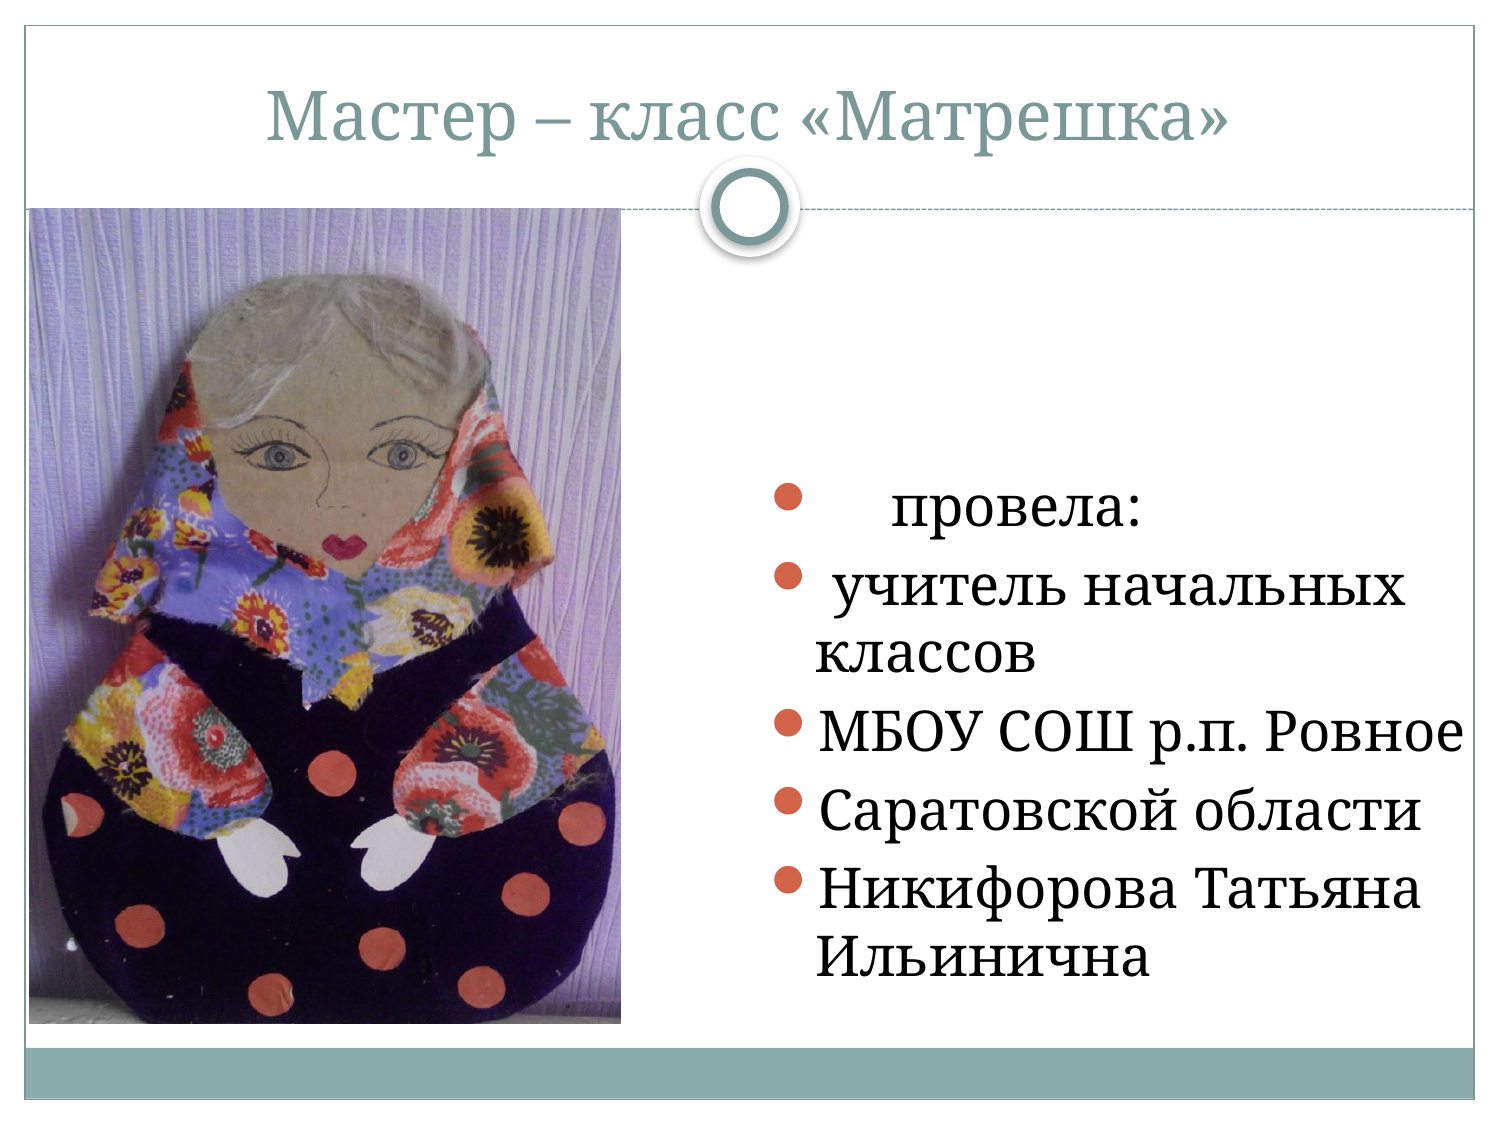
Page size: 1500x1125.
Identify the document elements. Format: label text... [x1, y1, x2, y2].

title Мастер – класс «Матрешка» [49, 37, 1450, 162]
picture [29, 207, 621, 1024]
subtitle провела: учитель начальных классов МБОУ СОШ р.п. Ровное Саратовской области Никифорова Татьяна Ильинична [755, 462, 1500, 1035]
